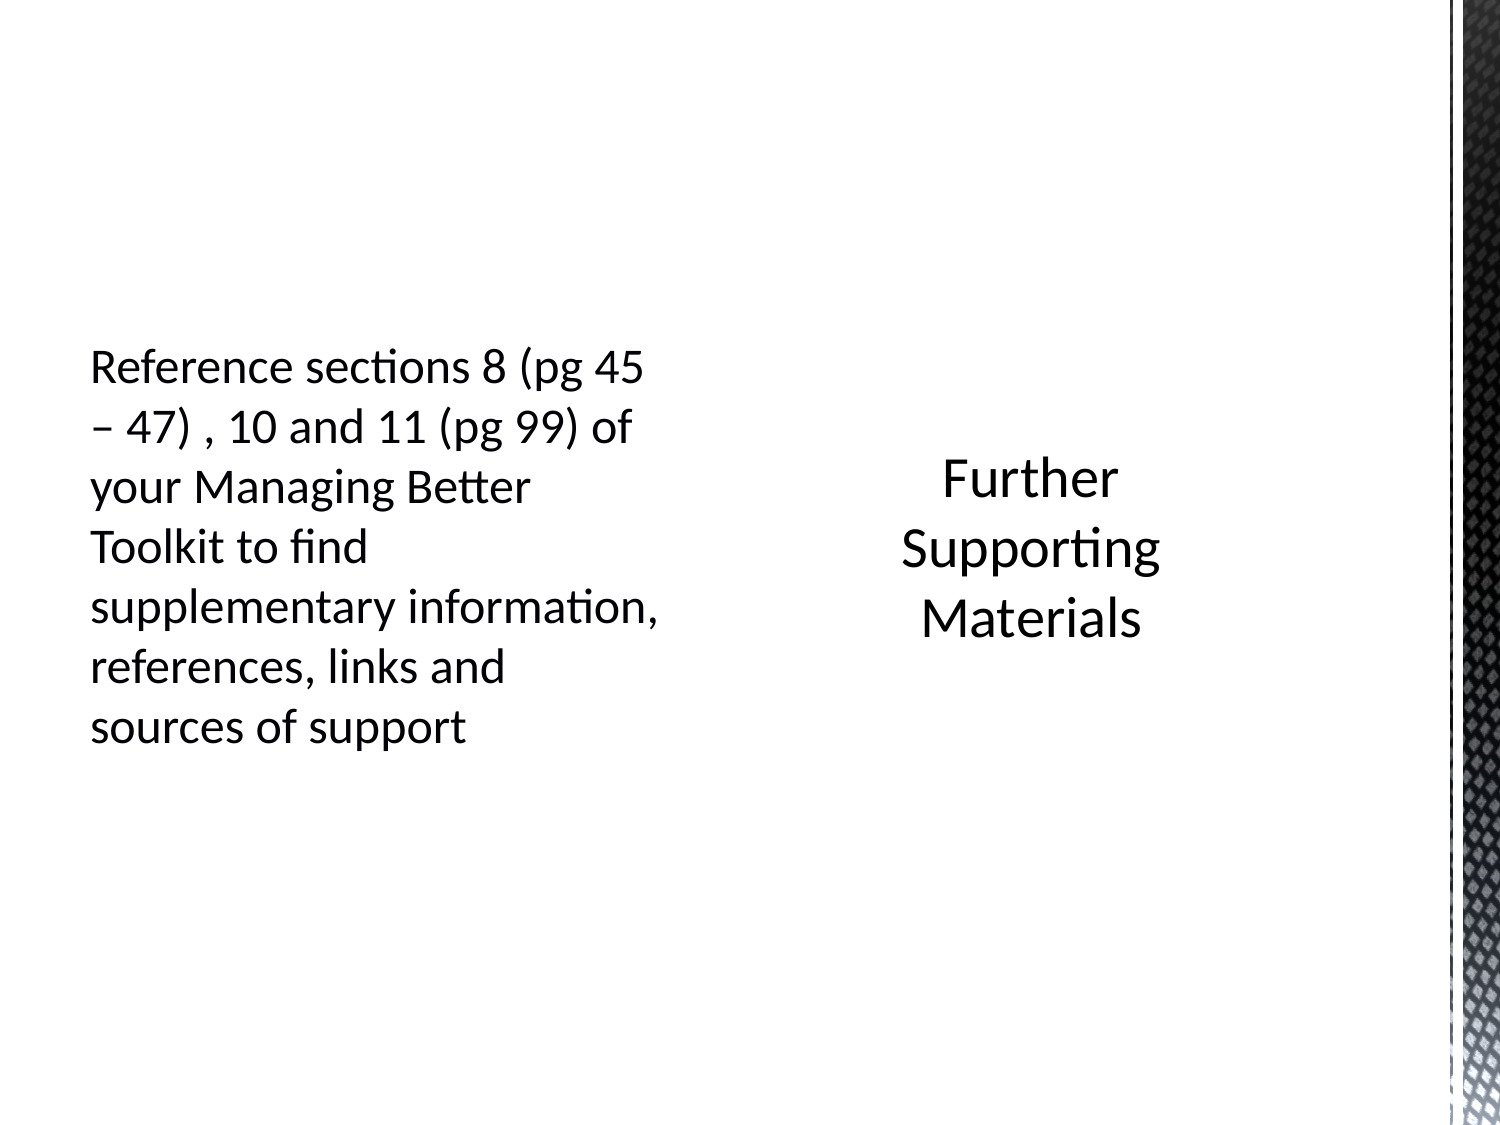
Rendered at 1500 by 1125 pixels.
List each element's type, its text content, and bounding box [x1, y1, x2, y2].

picture [1447, 0, 1500, 1125]
list Reference sections 8 (pg 45 – 47) , 10 and 11 (pg 99) of your Managing Better Toolkit to find supplementary information, references, links and sources of support [75, 75, 675, 1013]
title Further Supporting Materials [800, 75, 1263, 1013]
